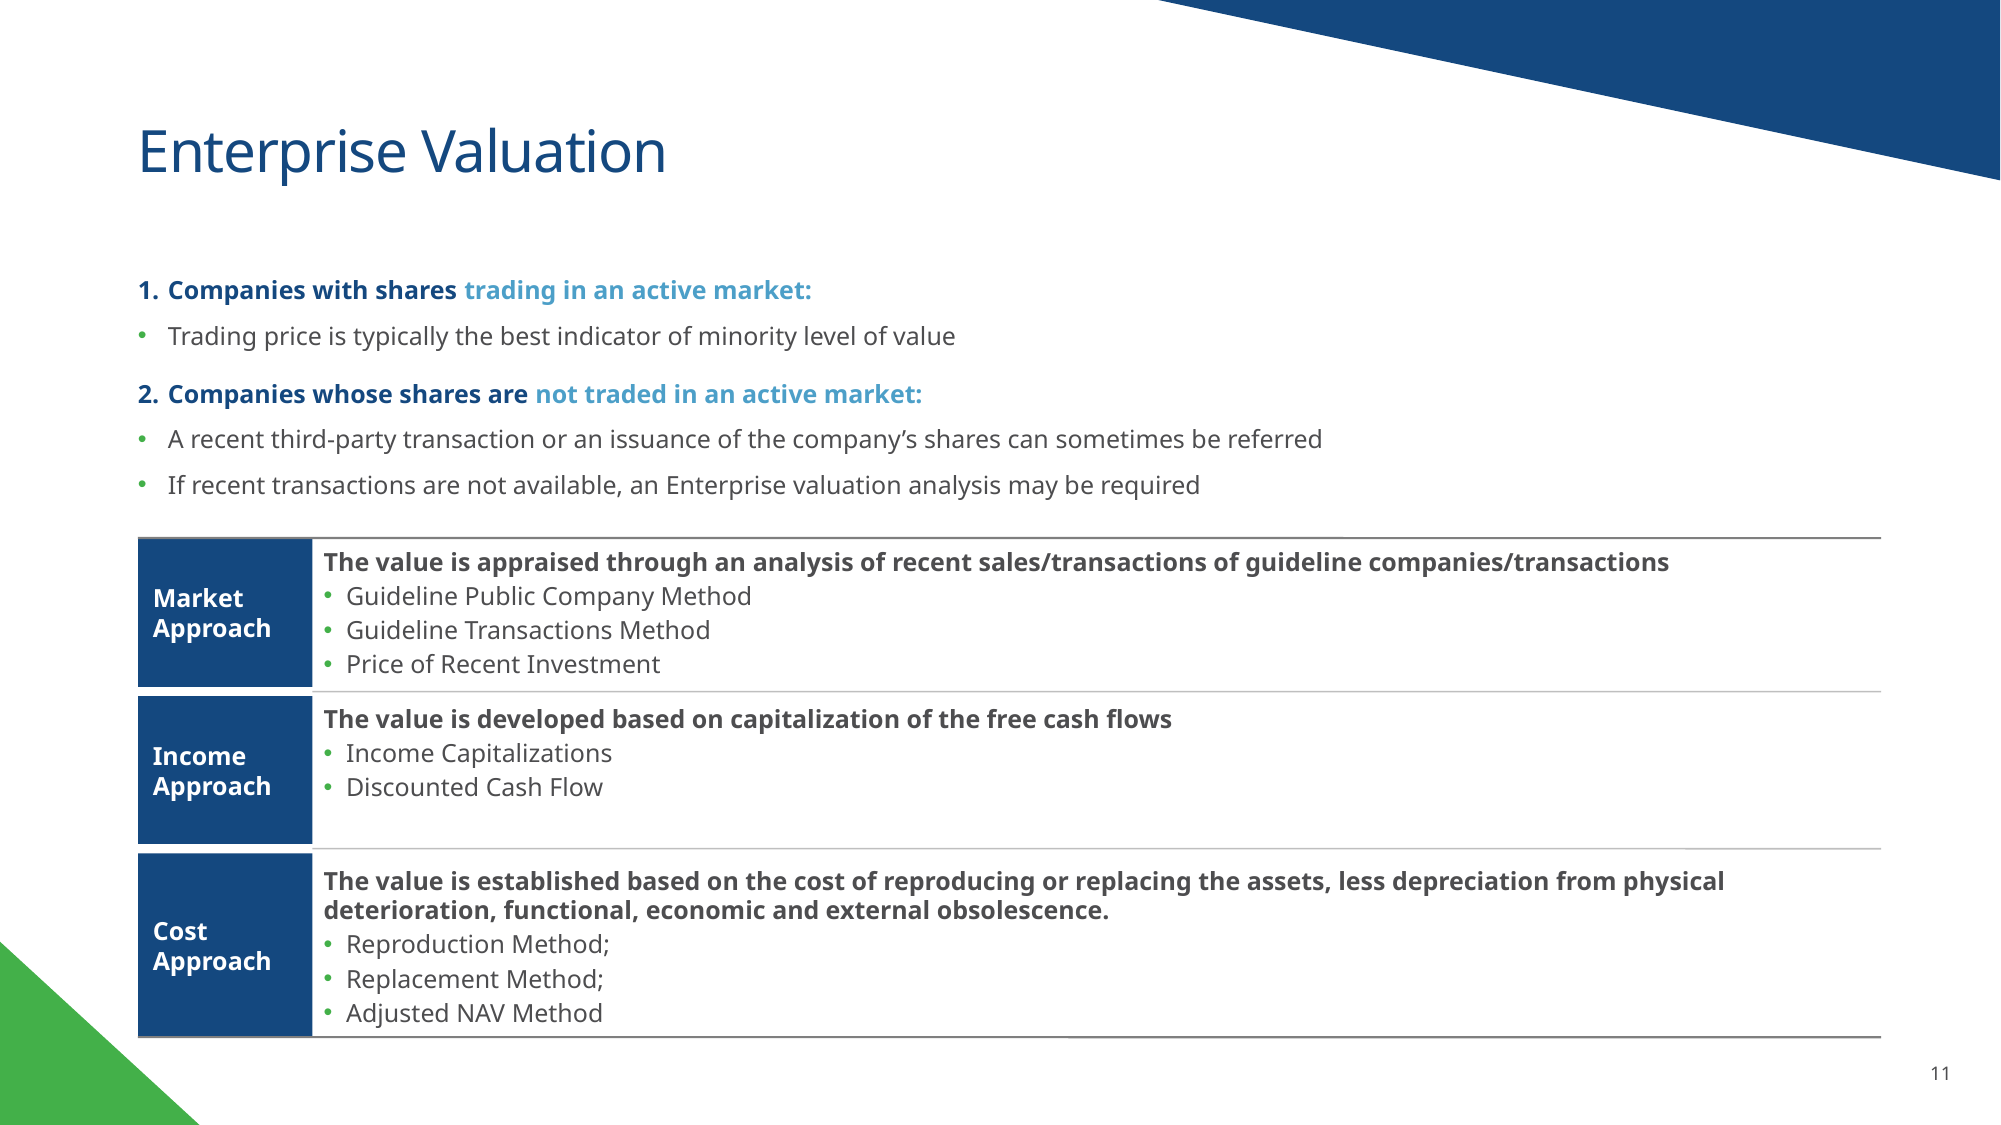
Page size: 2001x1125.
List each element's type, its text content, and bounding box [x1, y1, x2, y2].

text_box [312, 691, 1882, 844]
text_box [137, 537, 1882, 687]
text_box Income Approach [138, 696, 312, 844]
text_box Companies with shares trading in an active market: Trading price is typically the best indicator of minority level of value Companies whose shares are not traded in an active market: A recent third-party transaction or an issuance of the company’s shares can sometimes be referred If recent transactions are not available, an Enterprise valuation analysis may be required [137, 264, 1882, 515]
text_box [137, 848, 1882, 1038]
slide_number 11 [1930, 1058, 2000, 1088]
title Enterprise Valuation [138, 113, 1685, 176]
